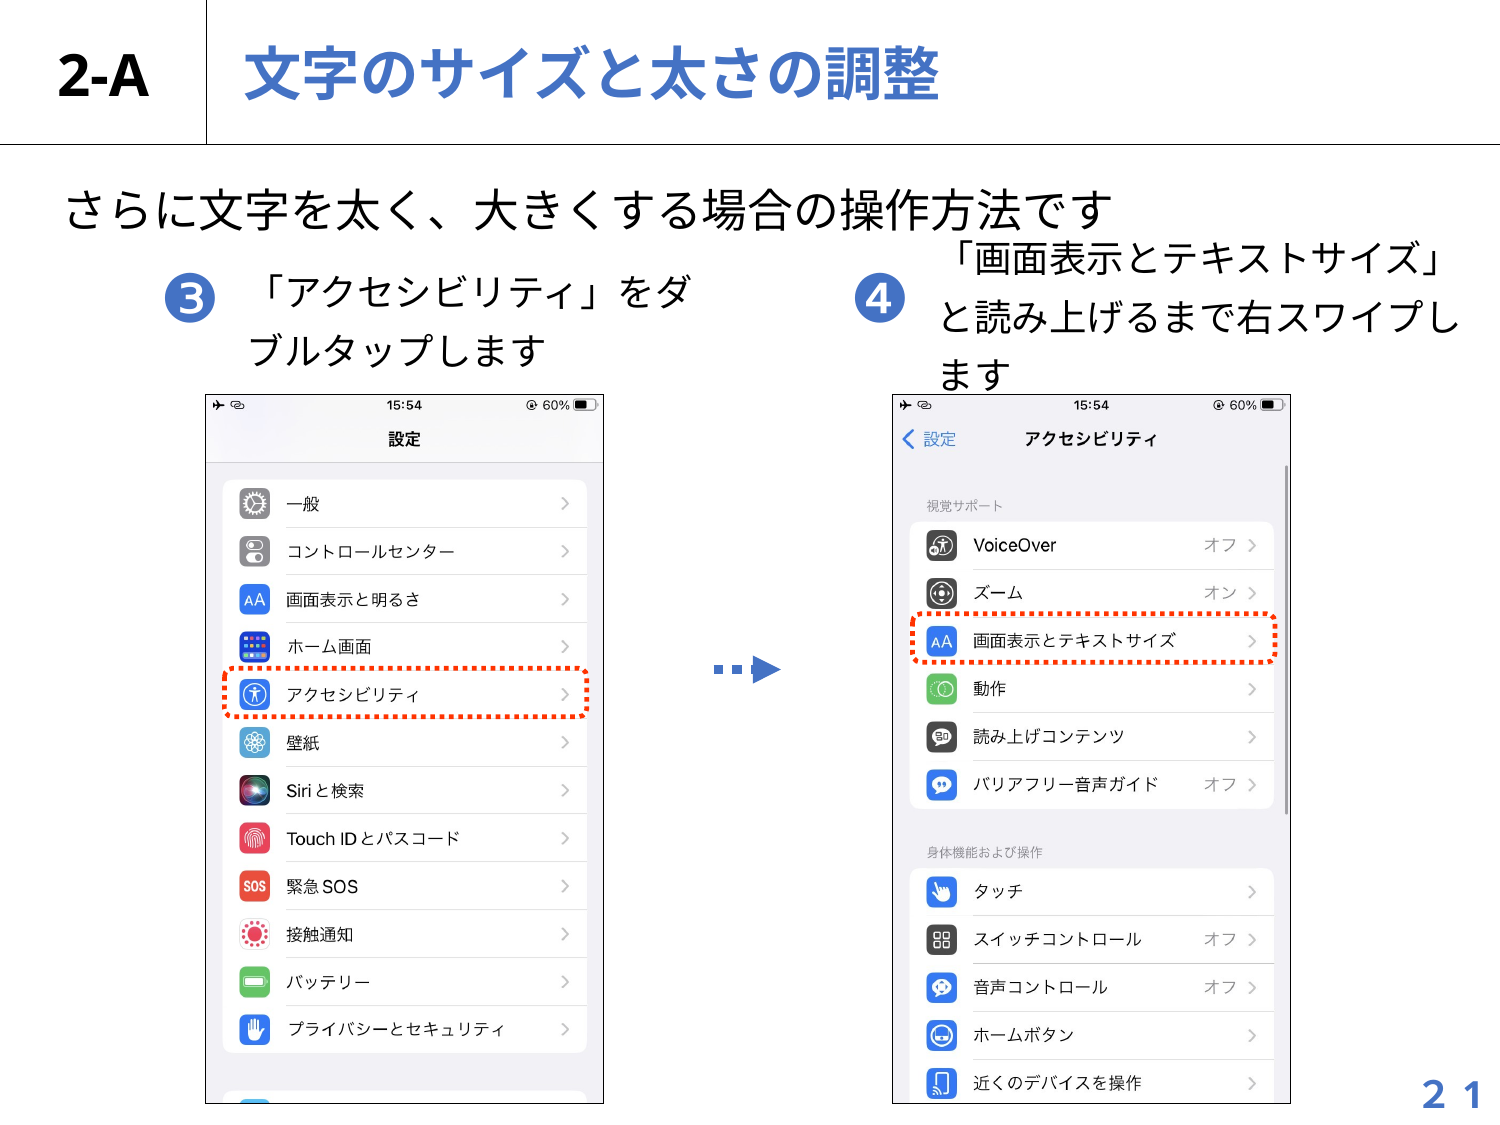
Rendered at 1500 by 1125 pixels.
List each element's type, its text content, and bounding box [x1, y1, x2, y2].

text_box ❸ [145, 274, 223, 343]
text_box さらに文字を太く、大きくする場合の操作方法です [46, 180, 1422, 274]
text_box 2-A [0, 0, 207, 147]
picture [205, 394, 604, 1104]
text_box ❹ [835, 274, 922, 343]
text_box ２1 [1399, 1063, 1500, 1123]
text_box 「アクセシビリティ」をダブルタップします [231, 274, 731, 381]
title 文字のサイズと太さの調整 [228, 36, 1472, 116]
text_box 「画面表示とテキストサイズ」と読み上げるまで右スワイプします [922, 214, 1500, 405]
picture [892, 394, 1291, 1104]
